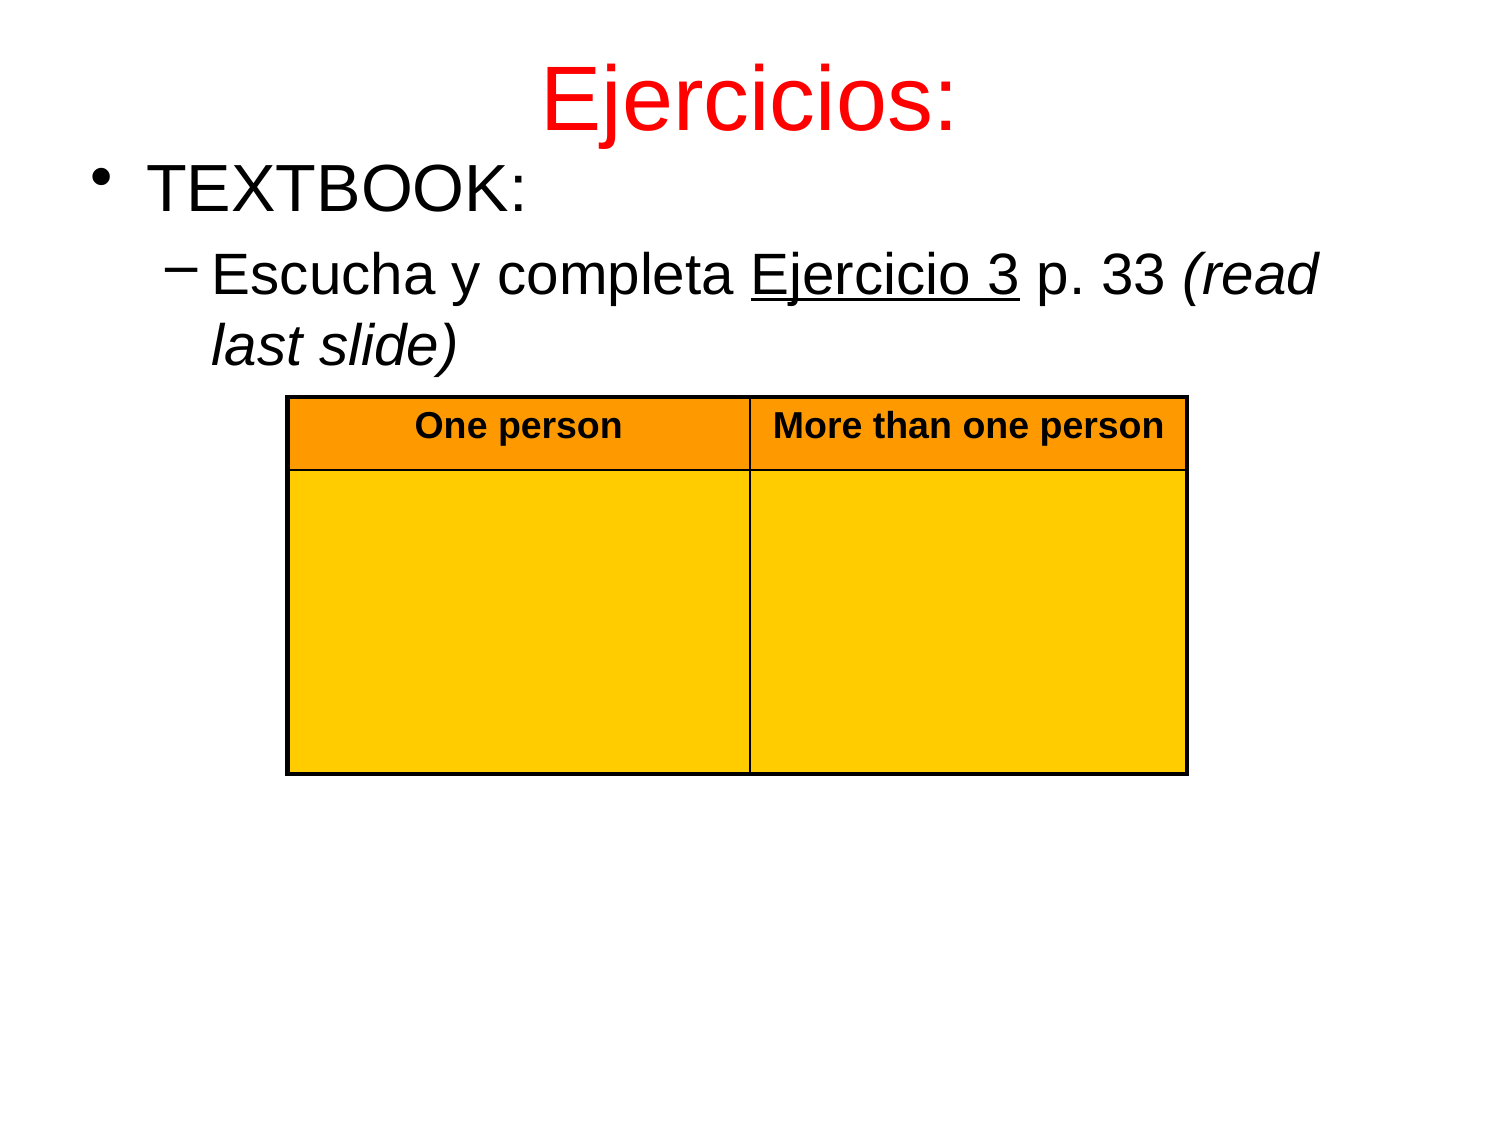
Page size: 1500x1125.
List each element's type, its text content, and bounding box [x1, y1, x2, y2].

table_header One person [290, 399, 749, 469]
table_cell [290, 471, 749, 772]
title Ejercicios: [75, 0, 1425, 137]
list TEXTBOOK: Escucha y completa Ejercicio 3 p. 33 (read last slide) [75, 137, 1425, 1063]
table_cell [751, 471, 1185, 772]
table_header More than one person [751, 399, 1185, 469]
